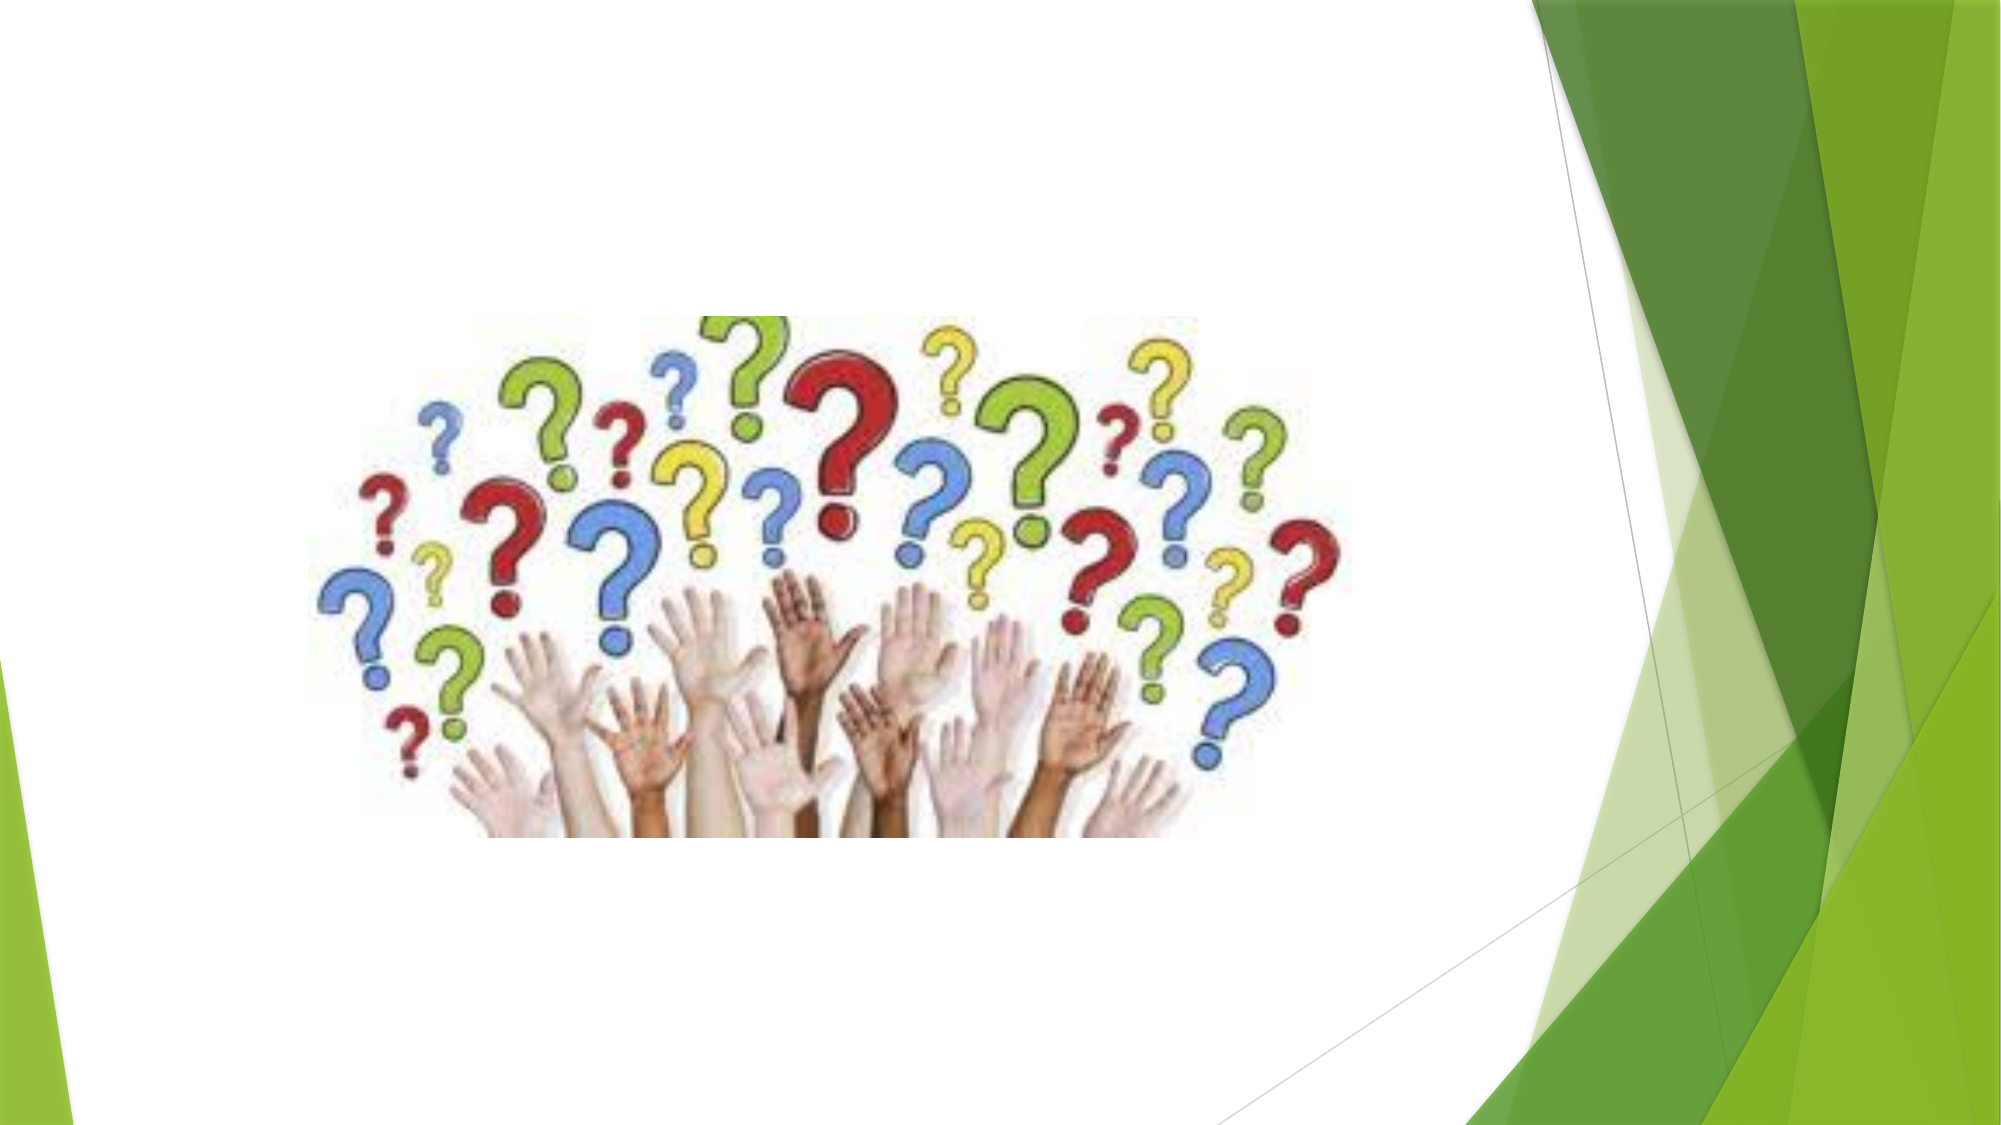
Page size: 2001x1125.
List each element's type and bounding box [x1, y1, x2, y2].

picture [307, 316, 1352, 839]
